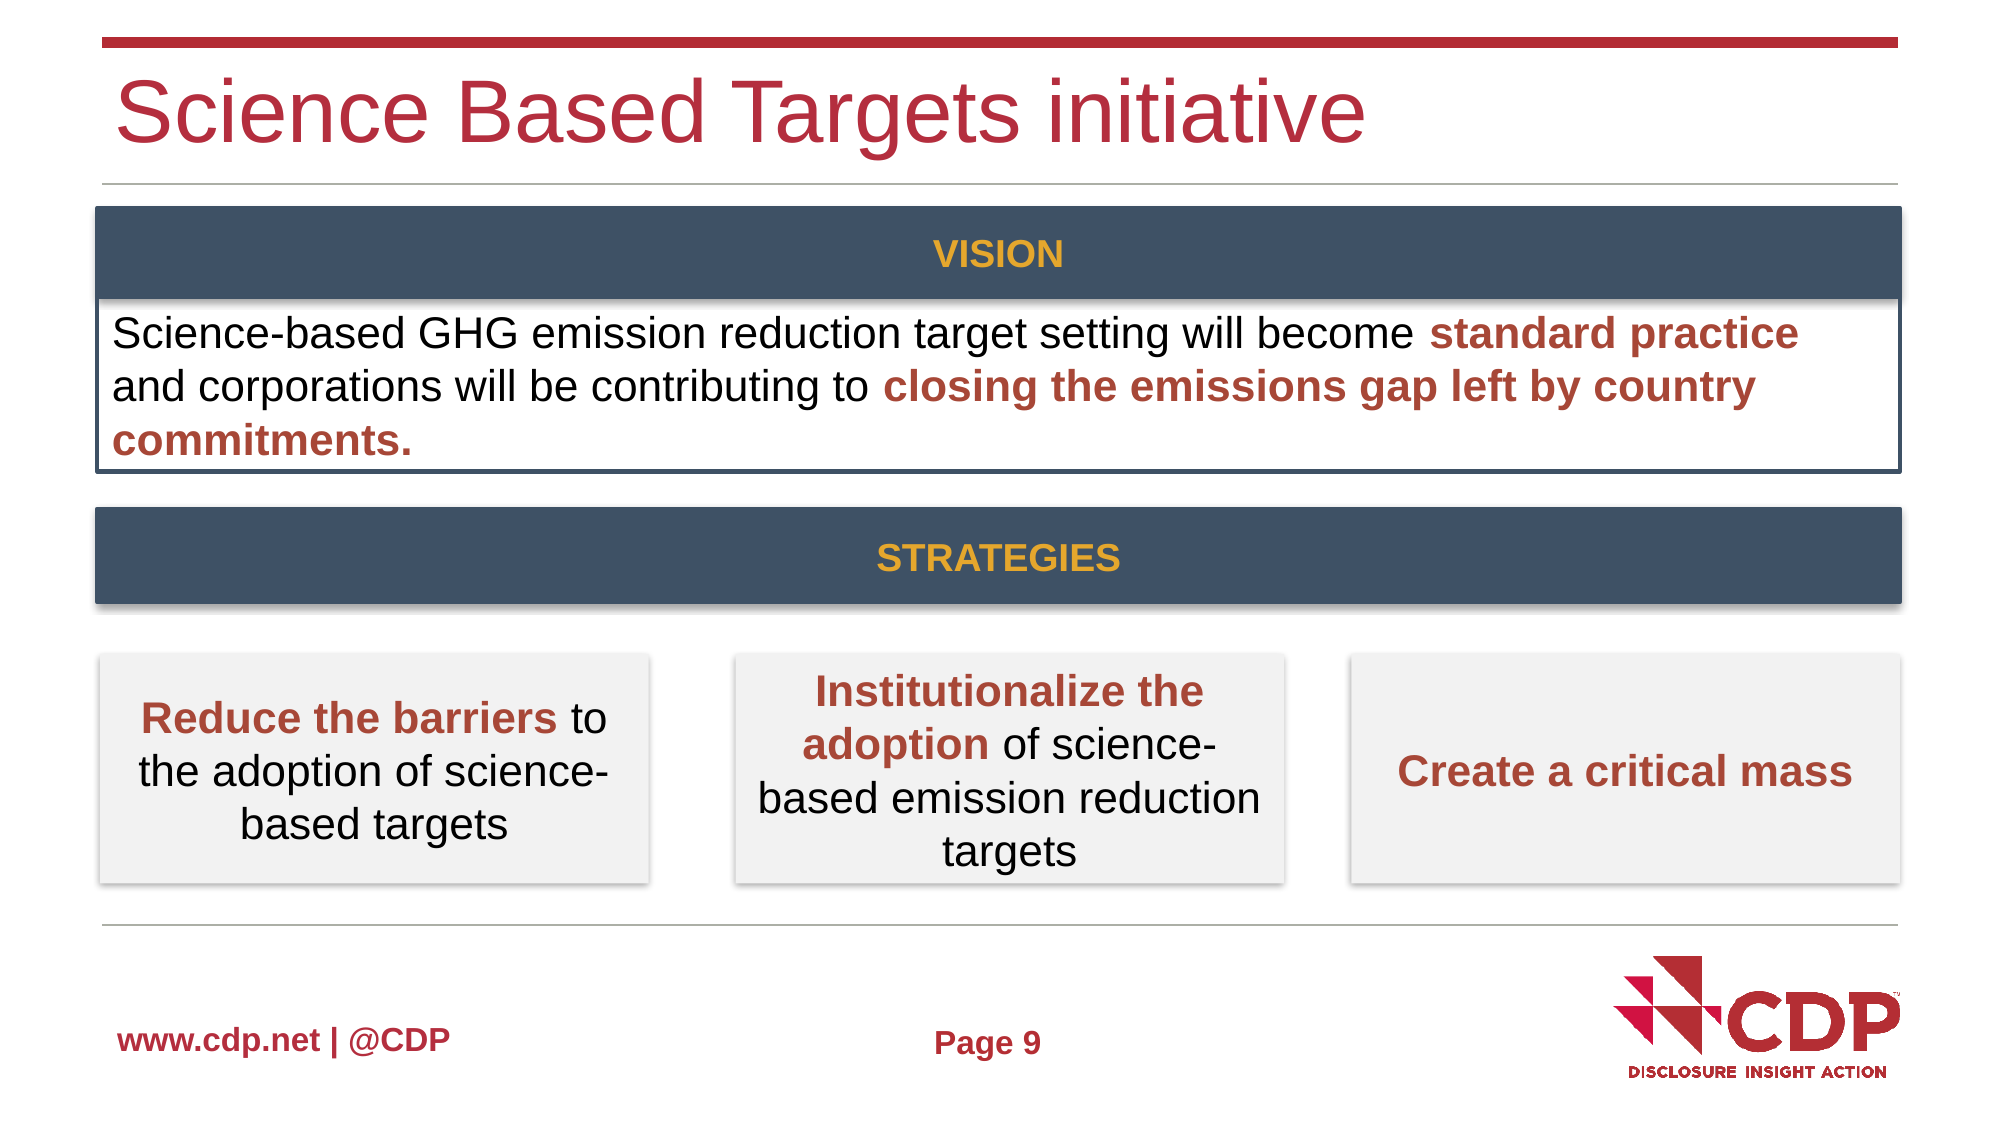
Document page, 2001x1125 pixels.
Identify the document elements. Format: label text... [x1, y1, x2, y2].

text_box STRATEGIES [96, 508, 1901, 602]
text_box Science-based GHG emission reduction target setting will become standard practice and corporations will be contributing to closing the emissions gap left by country commitments. [97, 296, 1900, 472]
text_box VISION [96, 207, 1901, 297]
slide_number Page 9 [763, 1011, 1231, 1072]
picture [1613, 956, 1900, 1080]
title Science Based Targets initiative [99, 45, 1900, 169]
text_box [99, 653, 1901, 884]
